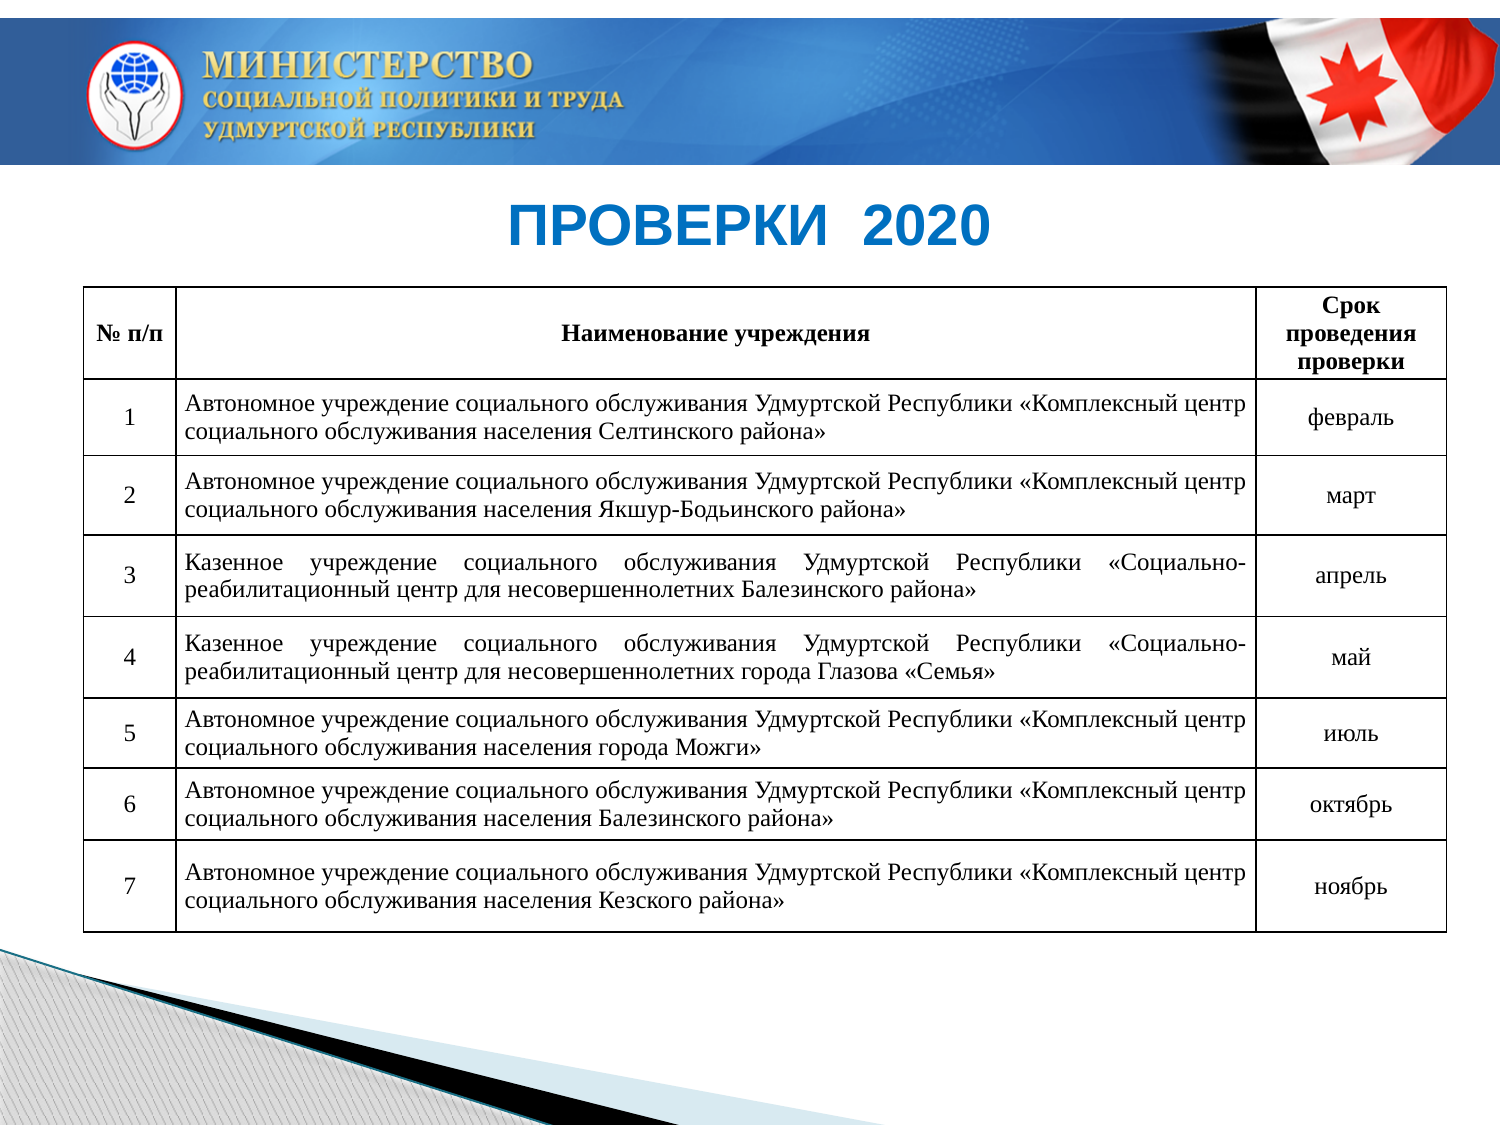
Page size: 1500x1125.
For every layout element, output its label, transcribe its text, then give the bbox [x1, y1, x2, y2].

table_cell Автономное учреждение социального обслуживания Удмуртской Республики «Комплексный центр социального обслуживания населения Якшур-Бодьинского района» [177, 456, 1255, 534]
table_header № п/п [84, 288, 175, 378]
table_cell июль [1257, 699, 1446, 767]
table_cell Автономное учреждение социального обслуживания Удмуртской Республики «Комплексный центр социального обслуживания населения Кезского района» [177, 841, 1255, 931]
table_cell 1 [84, 380, 175, 455]
picture [0, 18, 1500, 165]
table_cell 3 [84, 536, 175, 616]
table_cell Автономное учреждение социального обслуживания Удмуртской Республики «Комплексный центр социального обслуживания населения Балезинского района» [177, 769, 1255, 839]
table_cell октябрь [1257, 769, 1446, 839]
table_cell 5 [84, 699, 175, 767]
table_cell 6 [84, 769, 175, 839]
table_cell 2 [84, 456, 175, 534]
table_cell март [1257, 456, 1446, 534]
table_cell 7 [84, 841, 175, 931]
table_cell ноябрь [1257, 841, 1446, 931]
table_header Срок проведения проверки [1257, 288, 1446, 378]
table_cell май [1257, 617, 1446, 697]
table_cell Казенное учреждение социального обслуживания Удмуртской Республики «Социально-реабилитационный центр для несовершеннолетних города Глазова «Семья» [177, 617, 1255, 697]
table_cell февраль [1257, 380, 1446, 455]
title ПРОВЕРКИ 2020 [75, 185, 1425, 259]
table_header Наименование учреждения [177, 288, 1255, 378]
table_cell Автономное учреждение социального обслуживания Удмуртской Республики «Комплексный центр социального обслуживания населения города Можги» [177, 699, 1255, 767]
table_cell Казенное учреждение социального обслуживания Удмуртской Республики «Социально-реабилитационный центр для несовершеннолетних Балезинского района» [177, 536, 1255, 616]
table_cell Автономное учреждение социального обслуживания Удмуртской Республики «Комплексный центр социального обслуживания населения Селтинского района» [177, 380, 1255, 455]
table_cell 4 [84, 617, 175, 697]
table_cell апрель [1257, 536, 1446, 616]
